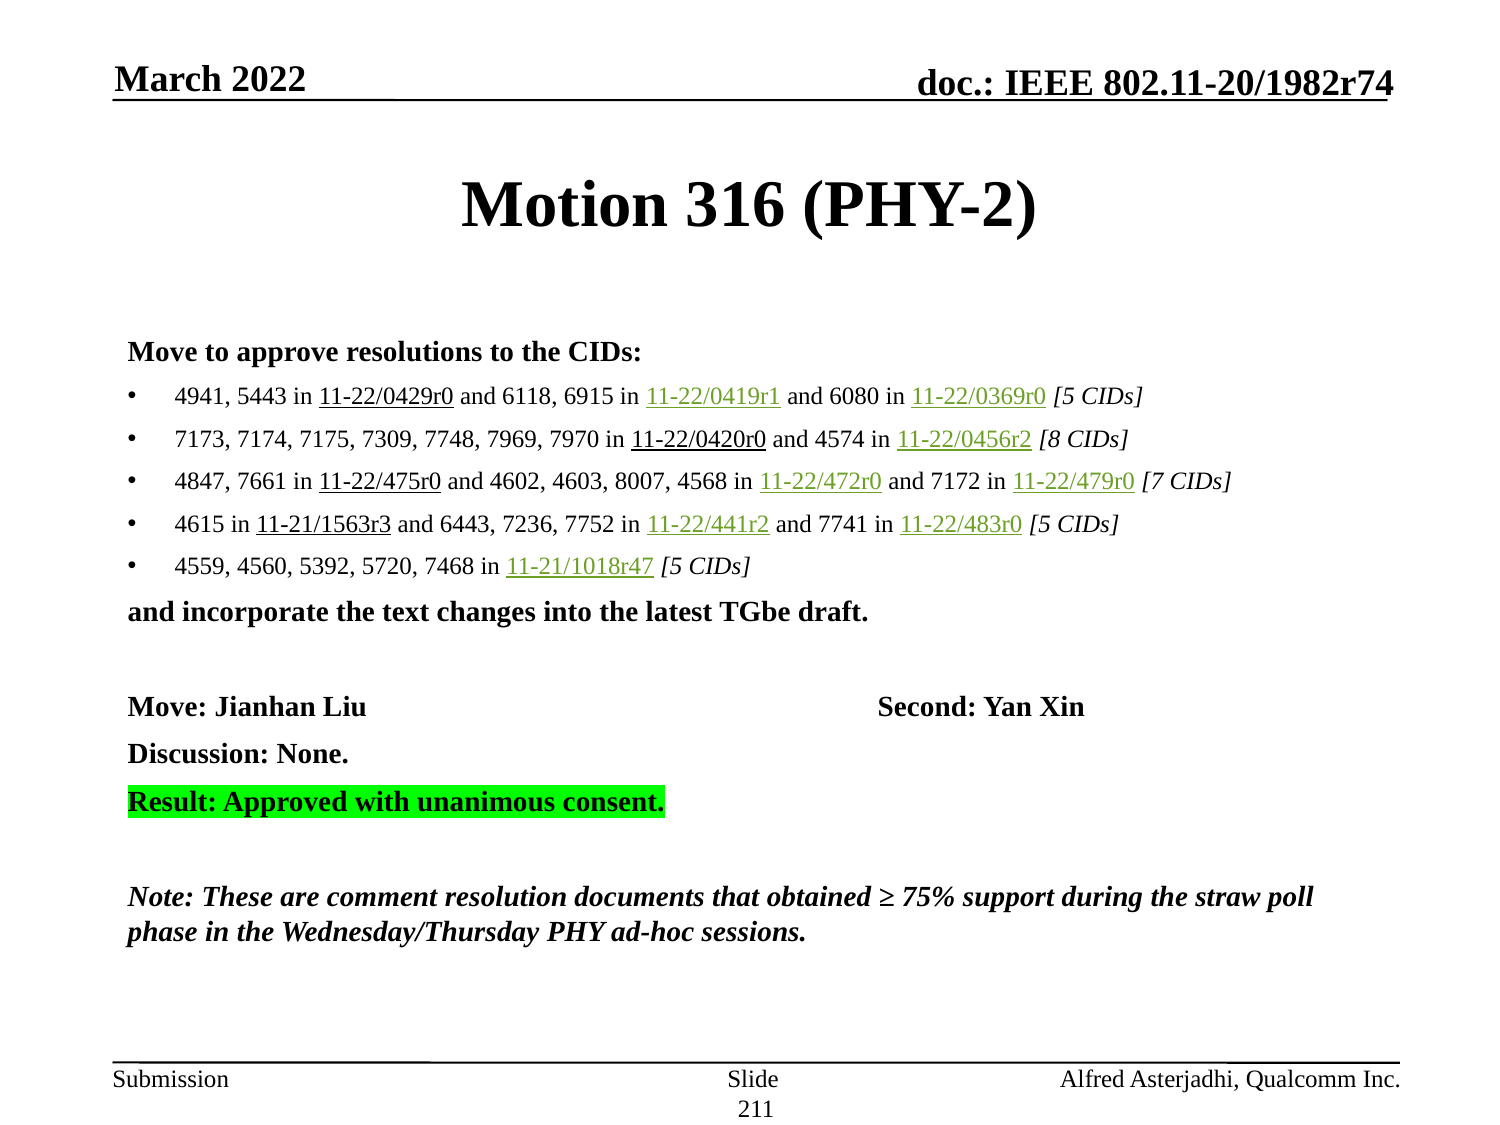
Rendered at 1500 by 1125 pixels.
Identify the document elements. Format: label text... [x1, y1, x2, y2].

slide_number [114, 54, 423, 100]
slide_number Slide 211 [712, 1061, 800, 1123]
footer Alfred Asterjadhi, Qualcomm Inc. [878, 1061, 1402, 1093]
list Move to approve resolutions to the CIDs: 4941, 5443 in 11-22/0429r0 and 6118, 6915 in 11-22/0419r1 and 6080 in 11-22/0369r0 [5 CIDs] 7173, 7174, 7175, 7309, 7748, 7969, 7970 in 11-22/0420r0 and 4574 in 11-22/0456r2 [8 CIDs] 4847, 7661 in 11-22/475r0 and 4602, 4603, 8007, 4568 in 11-22/472r0 and 7172 in 11-22/479r0 [7 CIDs] 4615 in 11-21/1563r3 and 6443, 7236, 7752 in 11-22/441r2 and 7741 in 11-22/483r0 [5 CIDs] 4559, 4560, 5392, 5720, 7468 in 11-21/1018r47 [5 CIDs] and incorporate the text changes into the latest TGbe draft. Move: Jianhan Liu Second: Yan Xin Discussion: None. Result: Approved with unanimous consent. Note: These are comment resolution documents that obtained ≥ 75% support during the straw poll phase in the Wednesday/Thursday PHY ad-hoc sessions. [112, 324, 1388, 1063]
title Motion 316 (PHY-2) [112, 112, 1388, 288]
